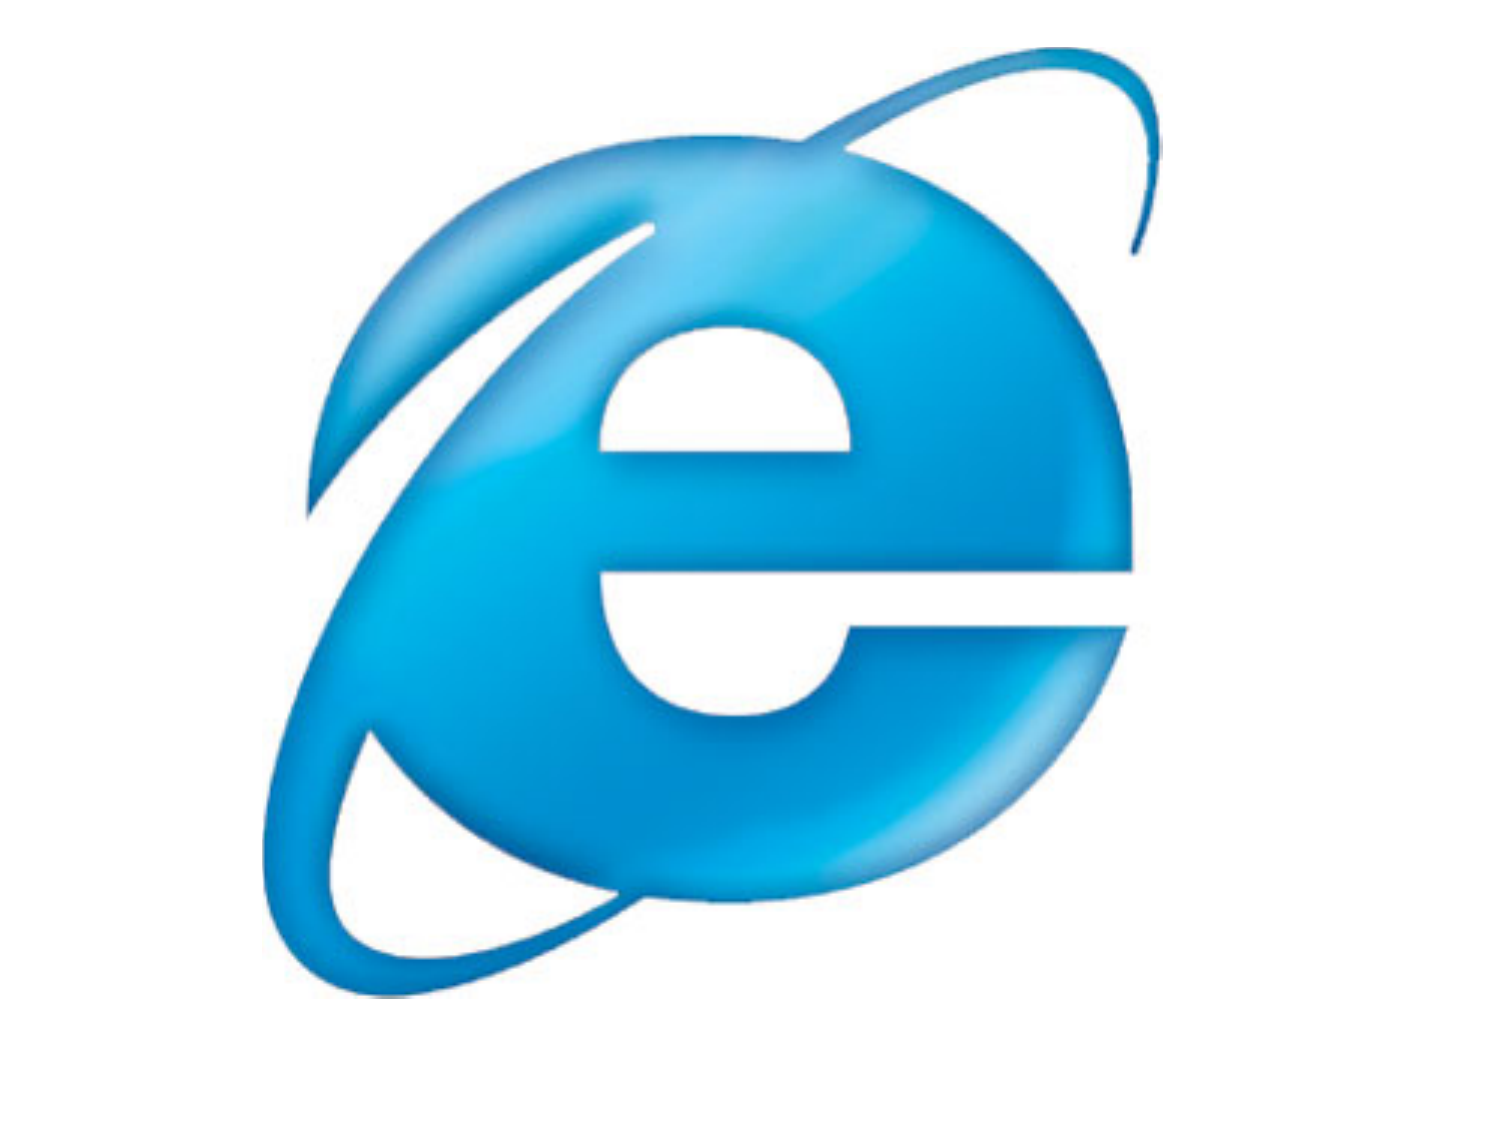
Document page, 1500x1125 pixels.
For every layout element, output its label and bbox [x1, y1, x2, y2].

picture [262, 47, 1163, 999]
